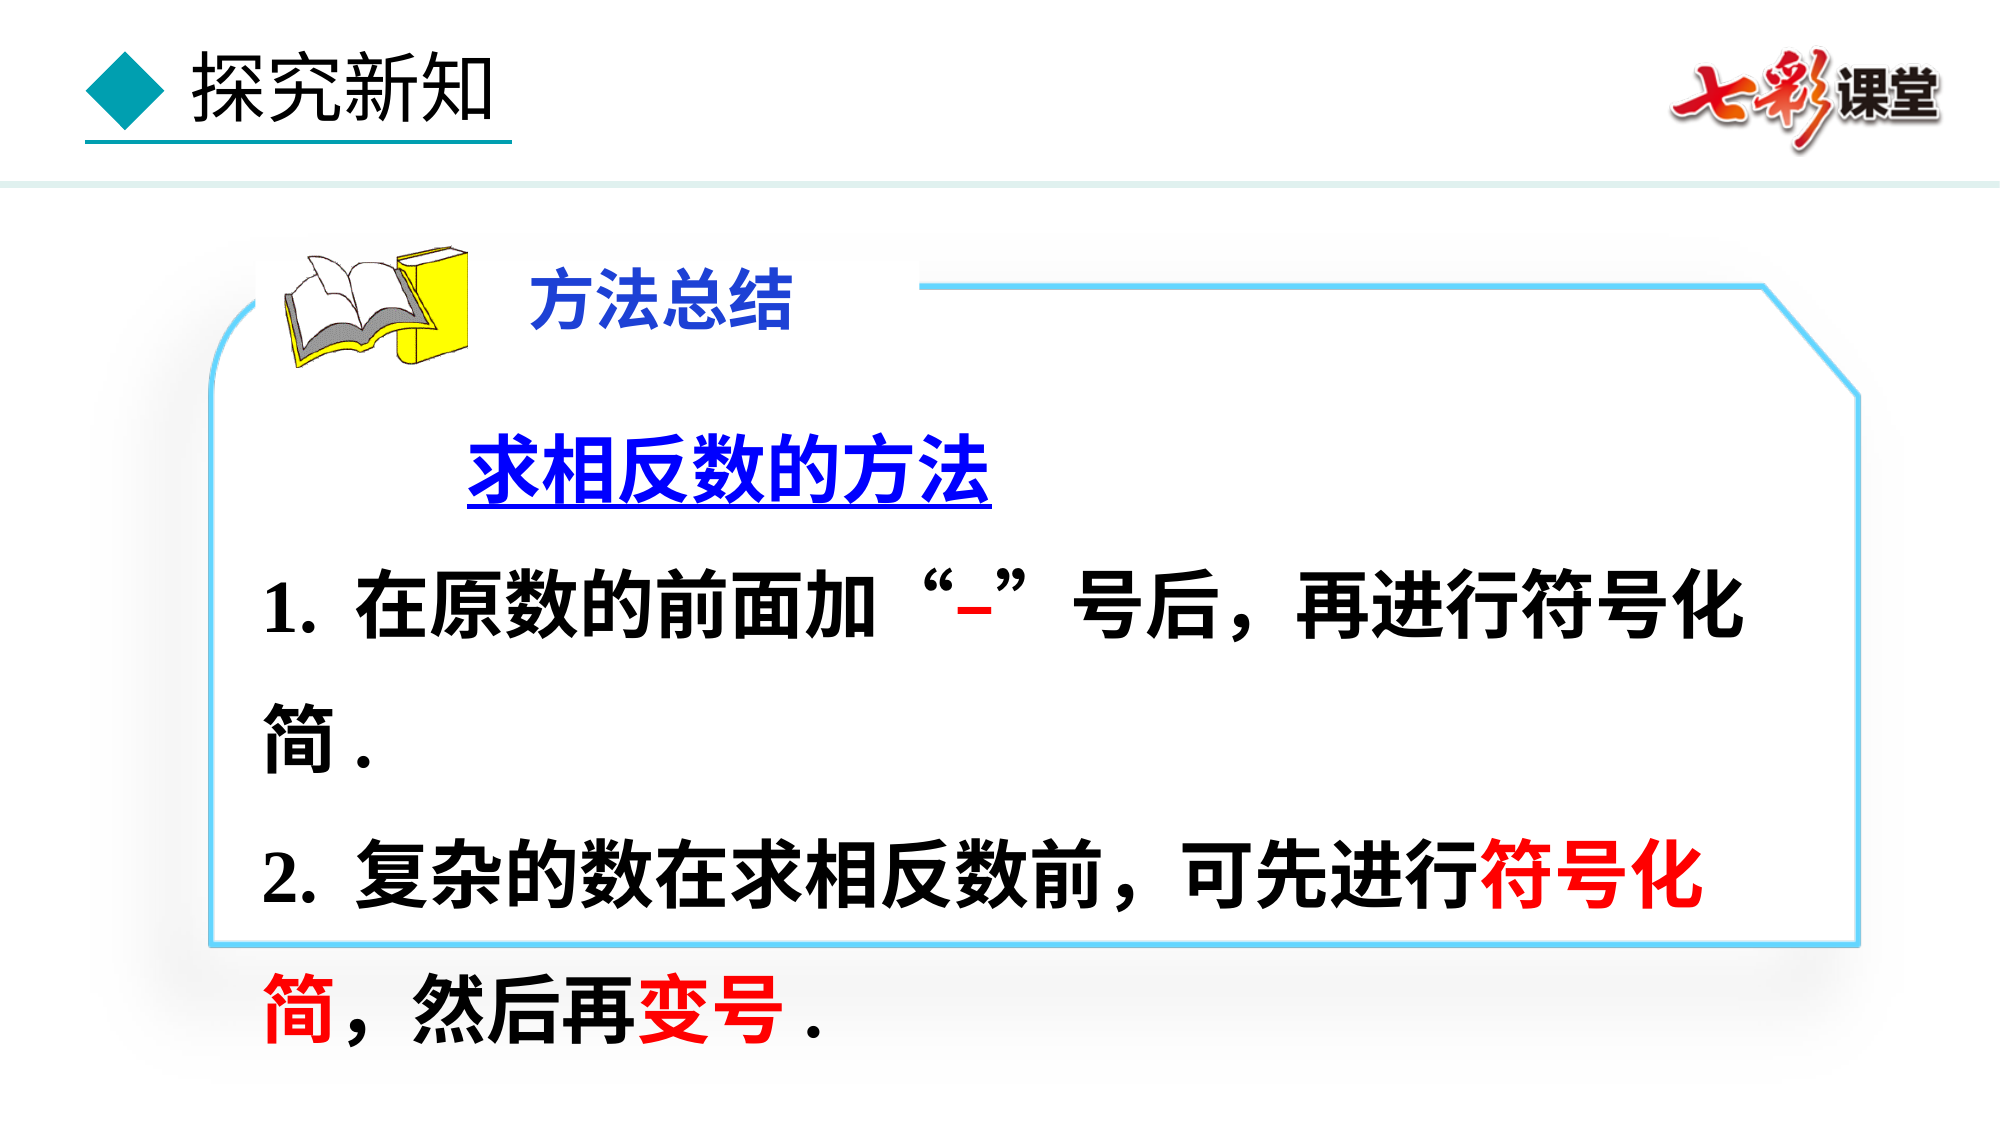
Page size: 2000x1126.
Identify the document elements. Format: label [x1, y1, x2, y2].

text_box [78, 216, 1916, 1098]
text_box [269, 232, 878, 369]
picture [1666, 42, 1948, 157]
